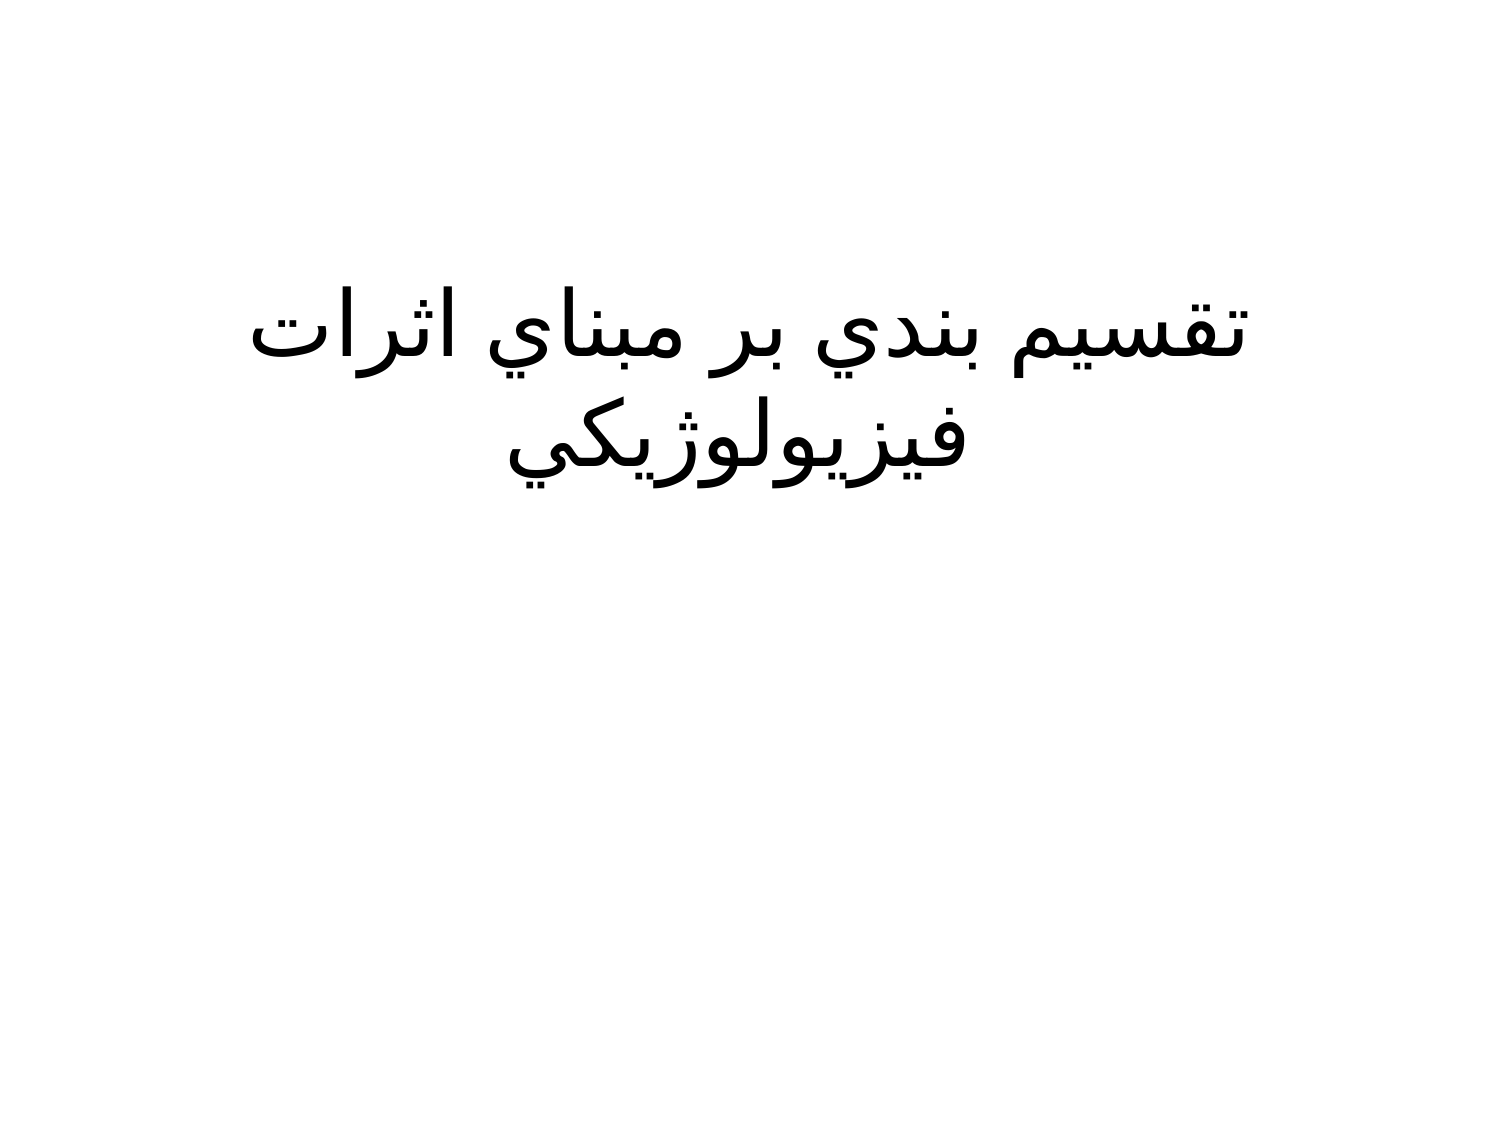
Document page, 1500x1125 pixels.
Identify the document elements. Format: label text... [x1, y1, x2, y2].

title تقسيم بندي بر مبناي اثرات فيزيولوژيكي [75, 137, 1425, 613]
